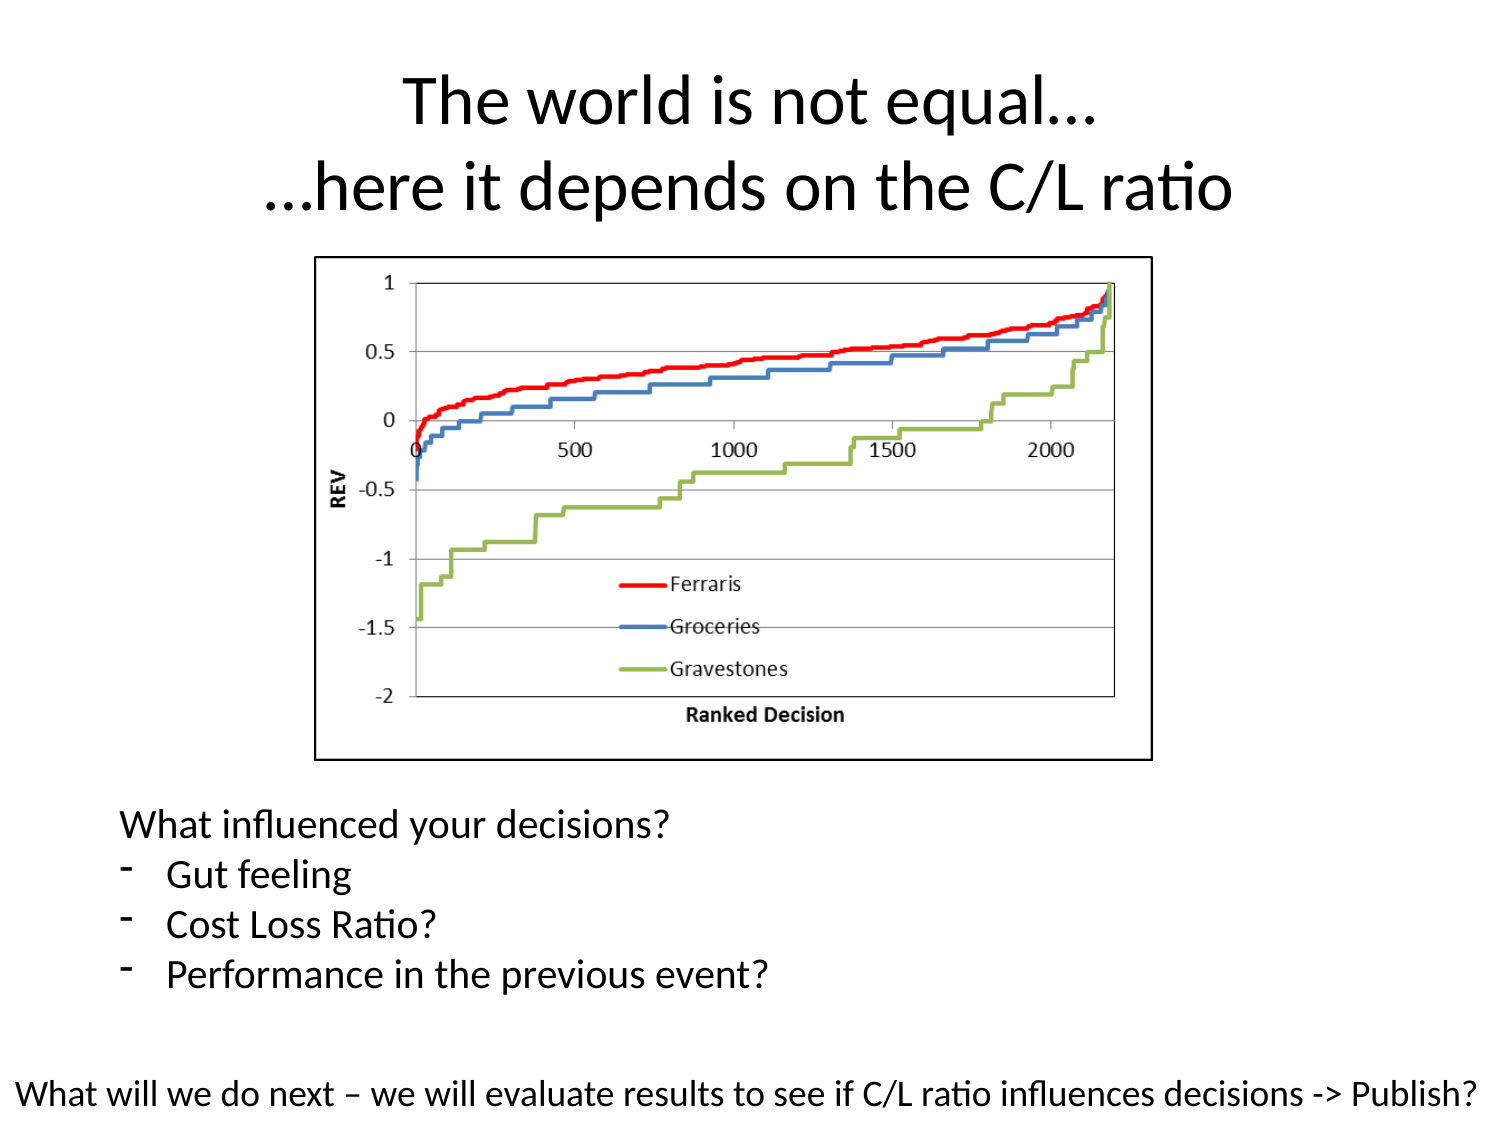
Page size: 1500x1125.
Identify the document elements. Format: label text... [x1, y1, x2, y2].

picture [314, 256, 1153, 761]
title The world is not equal… …here it depends on the C/L ratio [75, 45, 1425, 233]
text_box What will we do next – we will evaluate results to see if C/L ratio influences decisions -> Publish? [0, 1061, 1500, 1121]
text_box What influenced your decisions? Gut feeling Cost Loss Ratio? Performance in the previous event? [104, 788, 1462, 1104]
